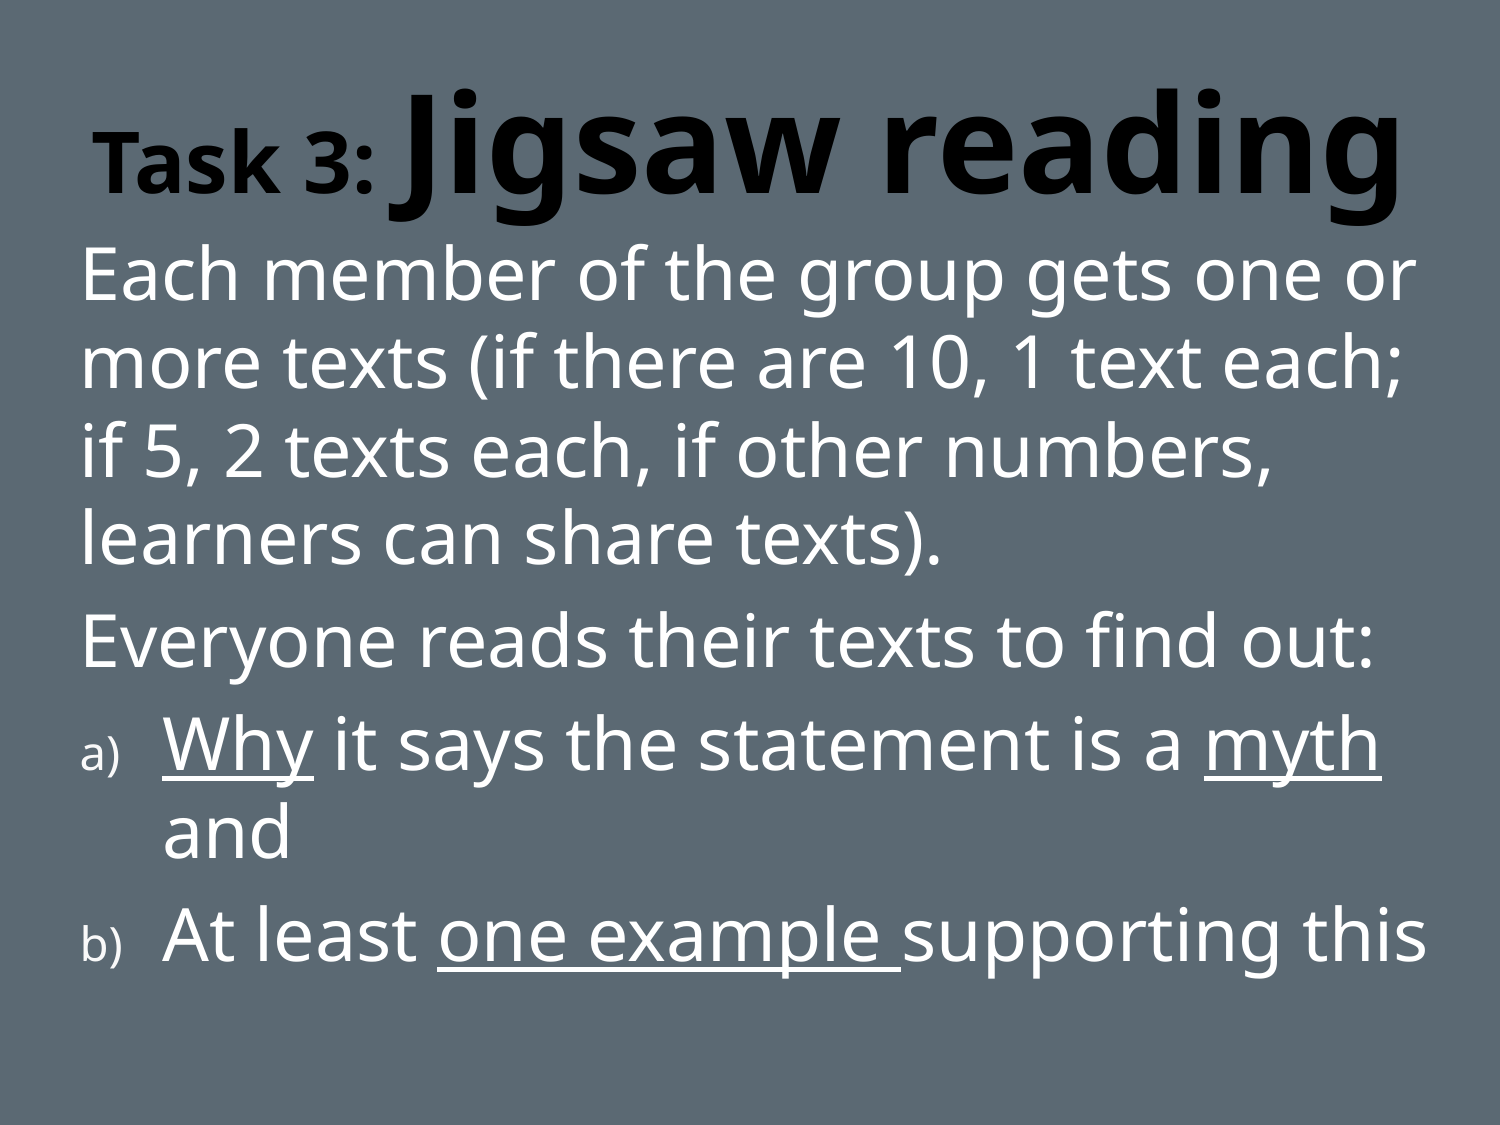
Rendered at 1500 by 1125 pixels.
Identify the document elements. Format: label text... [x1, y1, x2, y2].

list Each member of the group gets one or more texts (if there are 10, 1 text each; if 5, 2 texts each, if other numbers, learners can share texts). Everyone reads their texts to find out: Why it says the statement is a myth and At least one example supporting this [64, 219, 1447, 1071]
title Task 3: Jigsaw reading [75, 45, 1425, 219]
